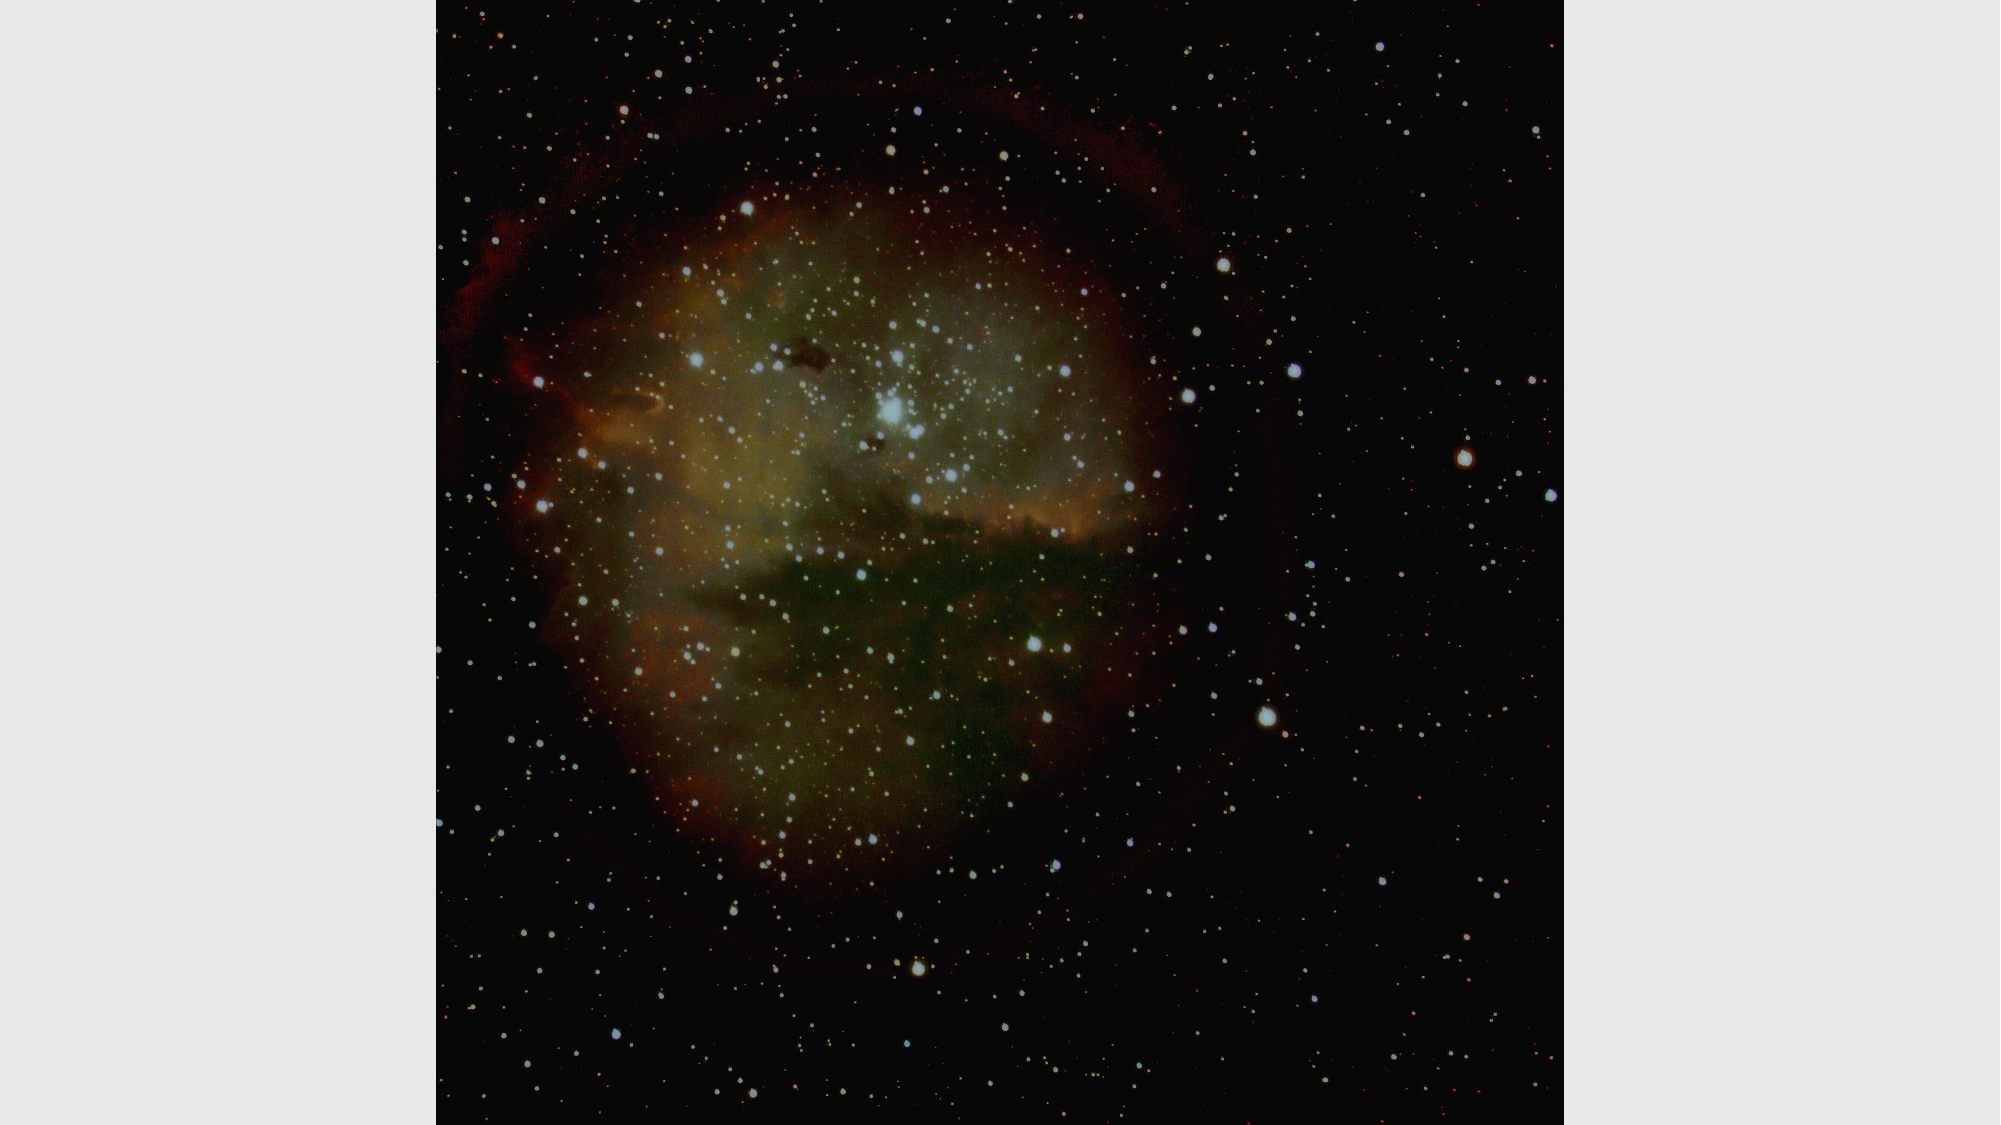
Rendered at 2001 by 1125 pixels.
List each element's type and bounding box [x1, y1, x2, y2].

list [436, 0, 1564, 1125]
